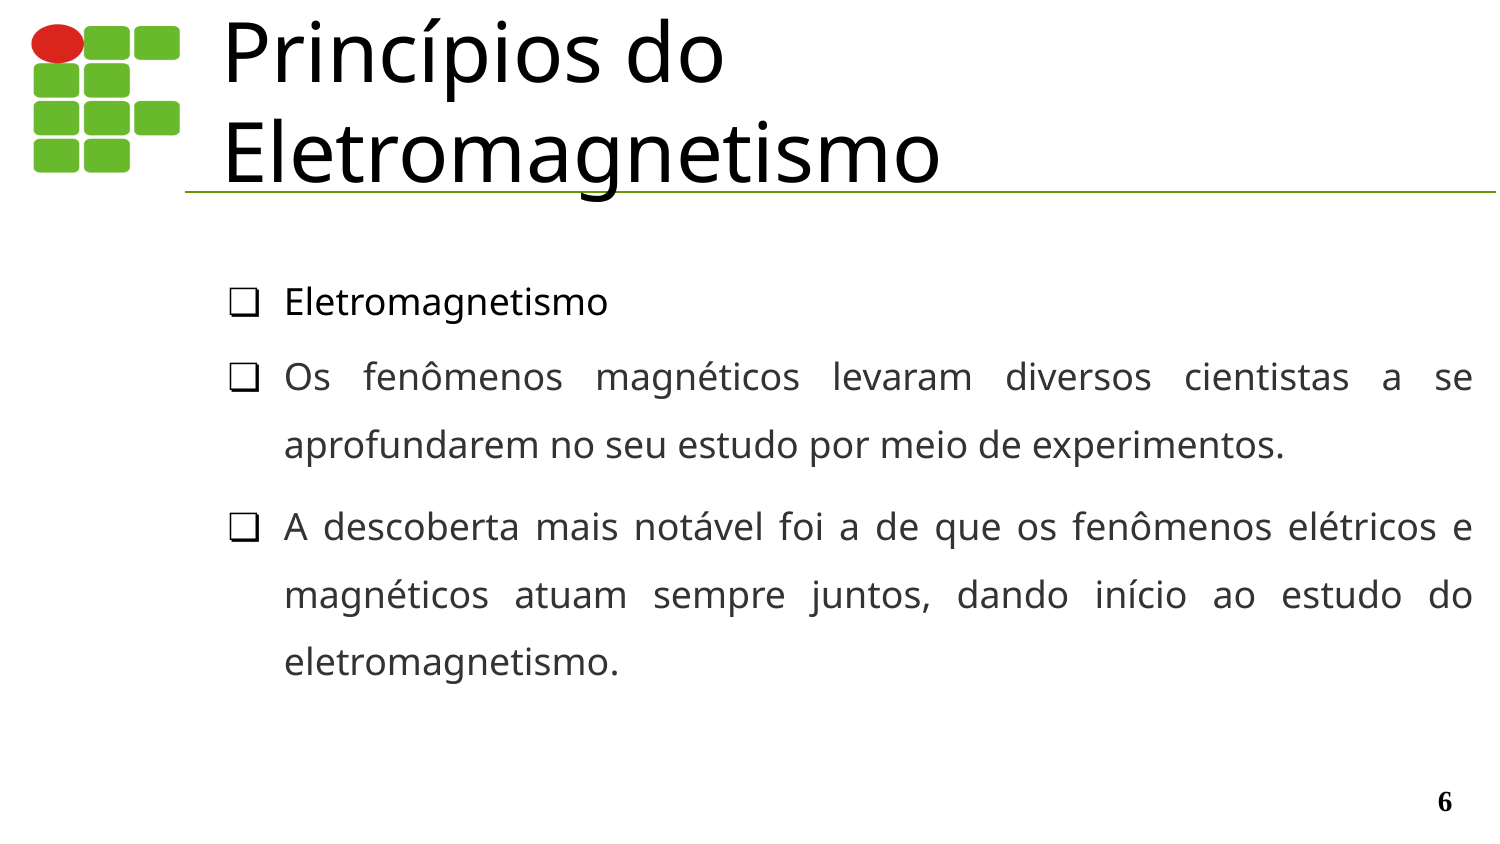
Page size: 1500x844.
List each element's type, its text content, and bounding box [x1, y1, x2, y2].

list Eletromagnetismo [193, 248, 1490, 321]
picture [29, 23, 182, 174]
title Princípios do Eletromagnetismo [206, 26, 1468, 207]
list A descoberta mais notável foi a de que os fenômenos elétricos e magnéticos atuam sempre juntos, dando início ao estudo do eletromagnetismo. [193, 473, 1490, 682]
list Os fenômenos magnéticos levaram diversos cientistas a se aprofundarem no seu estudo por meio de experimentos. [193, 323, 1490, 459]
text_box ‹#› [1390, 768, 1468, 825]
